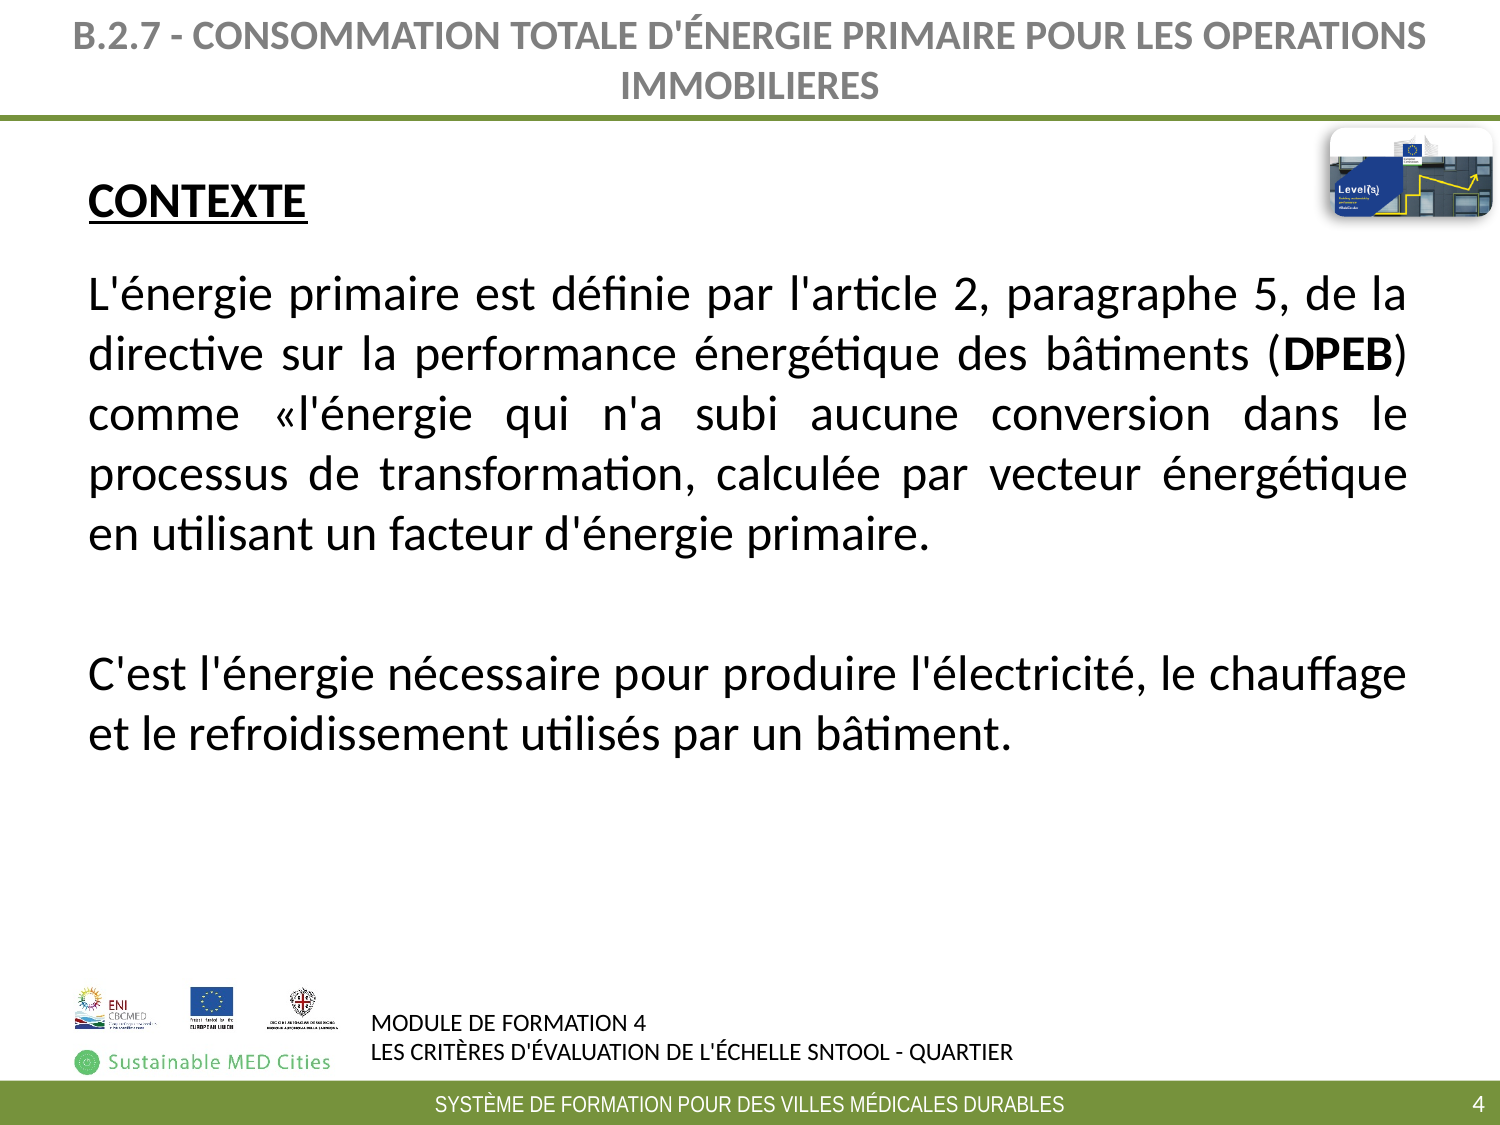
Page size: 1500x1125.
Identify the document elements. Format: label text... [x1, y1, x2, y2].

list CONTEXTE L'énergie primaire est définie par l'article 2, paragraphe 5, de la directive sur la performance énergétique des bâtiments (DPEB) comme «l'énergie qui n'a subi aucune conversion dans le processus de transformation, calculée par vecteur énergétique en utilisant un facteur d'énergie primaire. C'est l'énergie nécessaire pour produire l'électricité, le chauffage et le refroidissement utilisés par un bâtiment. [73, 159, 1424, 500]
slide_number ‹#› [1149, 1079, 1500, 1125]
picture [1329, 127, 1493, 217]
title B.2.7 - CONSOMMATION TOTALE D'ÉNERGIE PRIMAIRE POUR LES OPERATIONS IMMOBILIERES [0, 0, 1500, 117]
picture [62, 978, 356, 1080]
